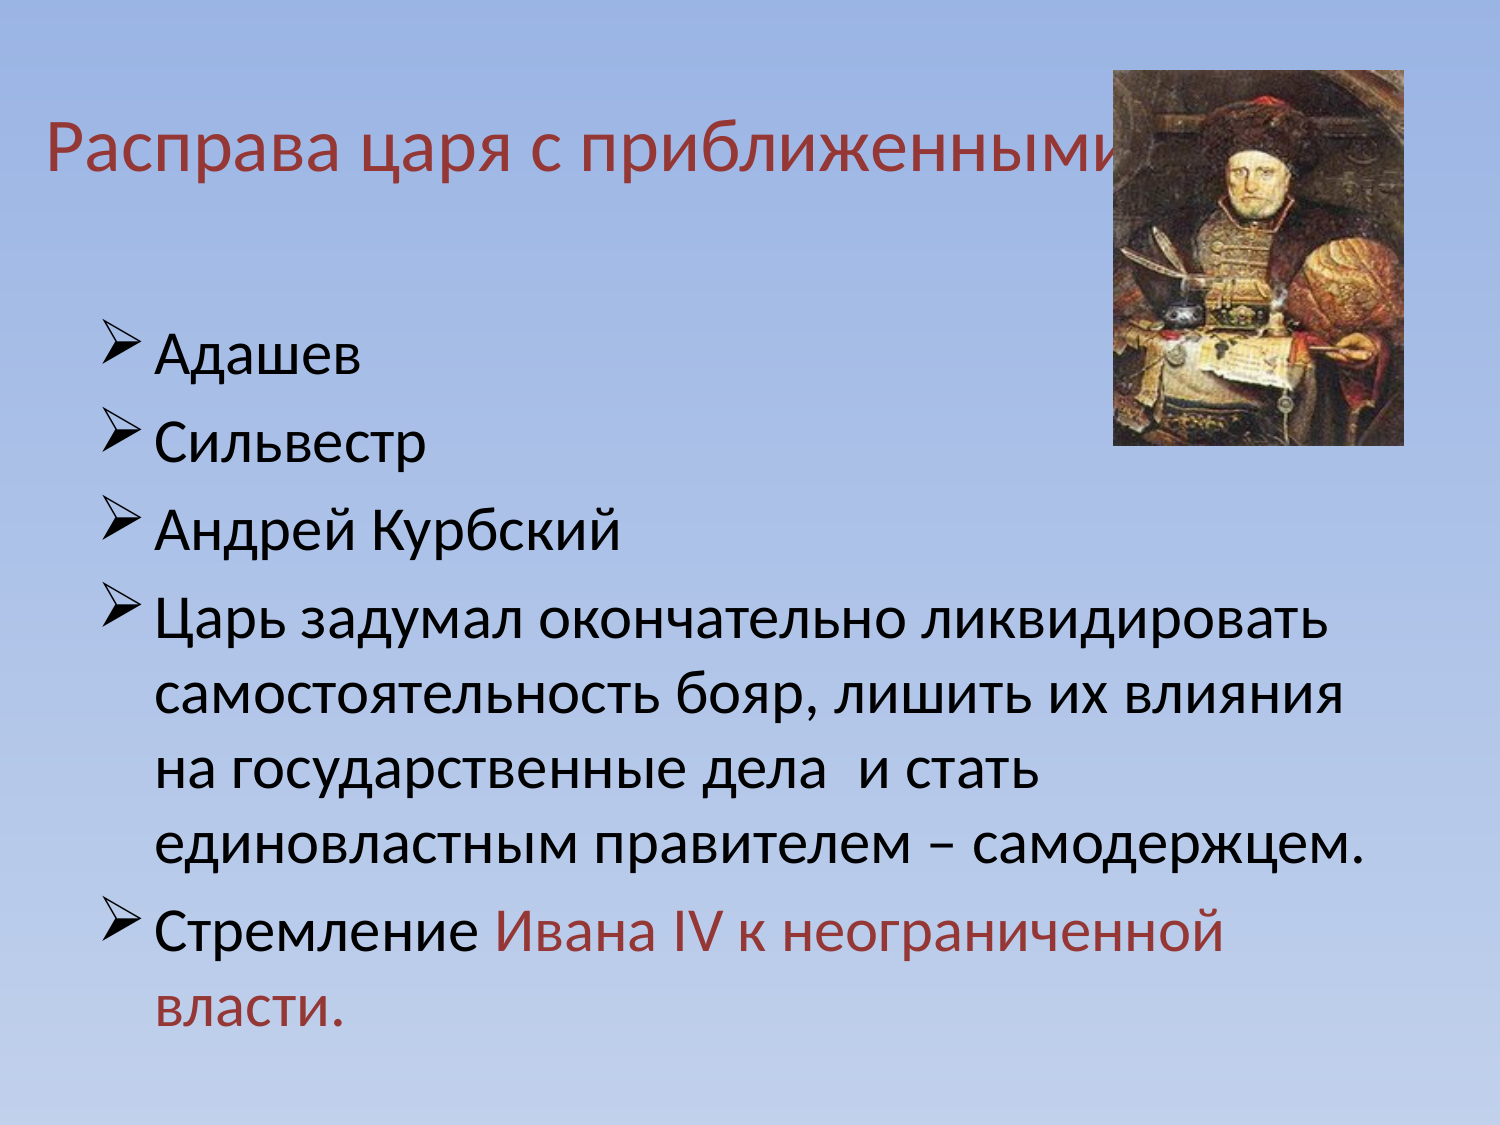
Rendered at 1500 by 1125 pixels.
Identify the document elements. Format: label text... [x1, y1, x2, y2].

list Адашев Сильвестр Андрей Курбский Царь задумал окончательно ликвидировать самостоятельность бояр, лишить их влияния на государственные дела и стать единовластным правителем – самодержцем. Стремление Ивана IV к неограниченной власти. [82, 304, 1425, 1048]
picture [1112, 70, 1404, 446]
title Расправа царя с приближенными [0, 46, 1179, 235]
